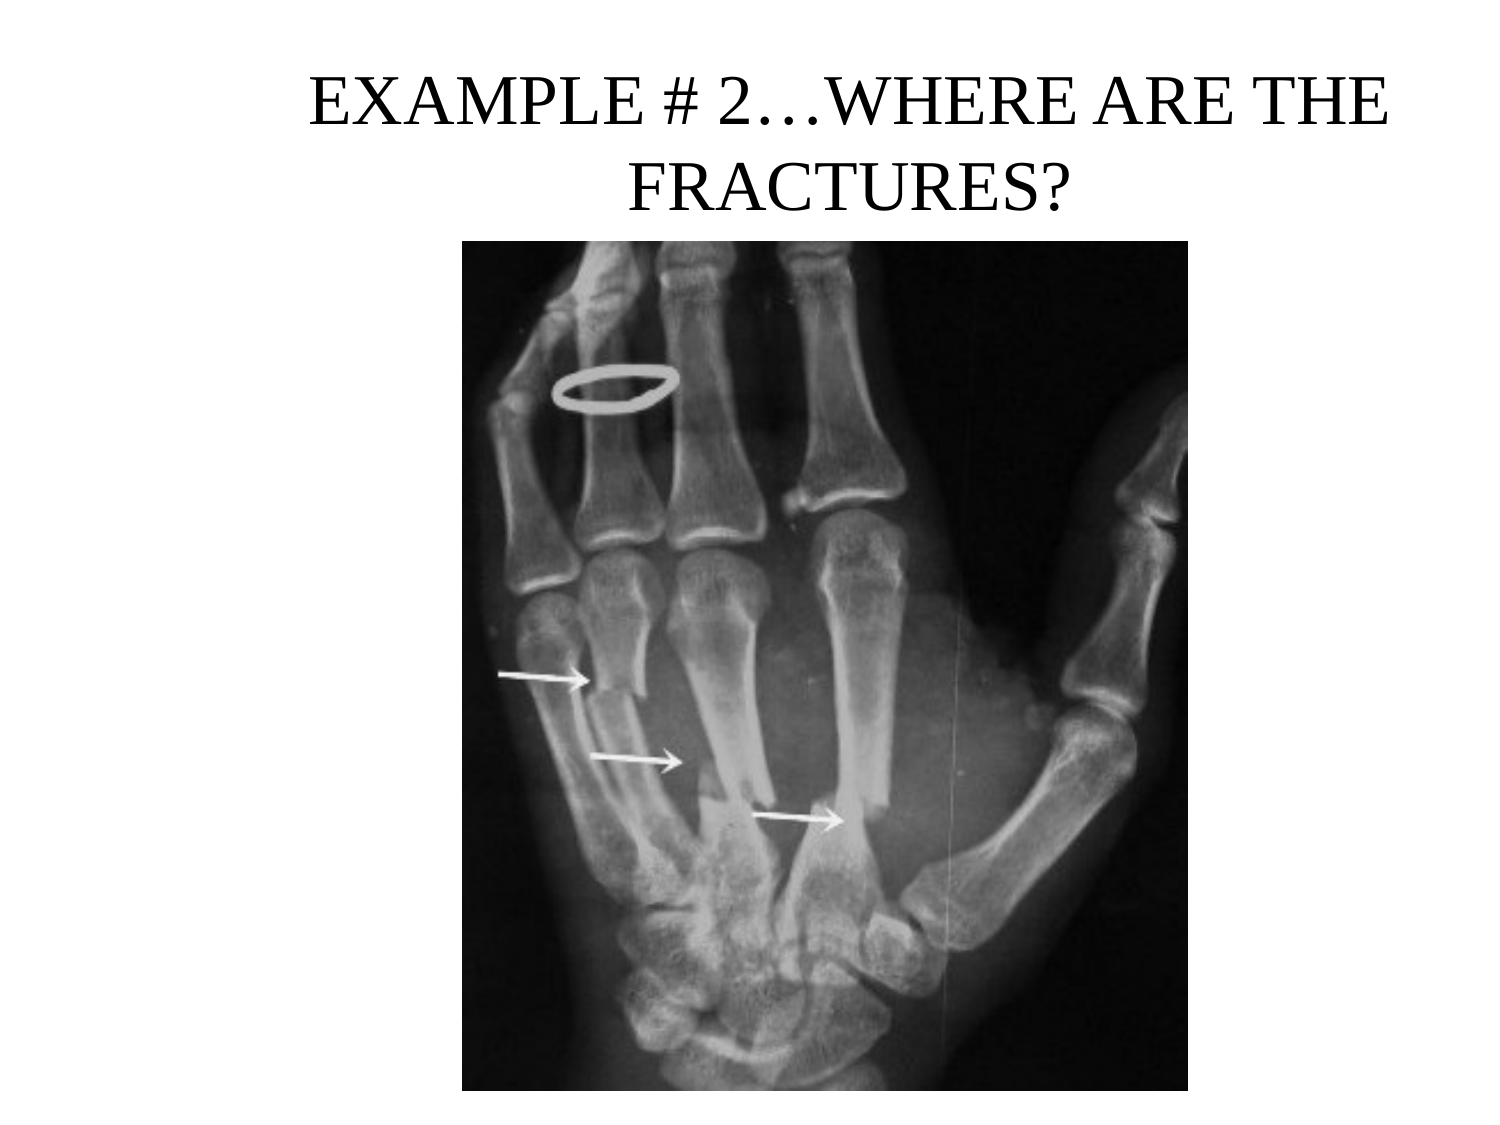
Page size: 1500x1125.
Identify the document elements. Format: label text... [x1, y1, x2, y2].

picture [462, 241, 1188, 1091]
title EXAMPLE # 2…WHERE ARE THE FRACTURES? [235, 45, 1466, 233]
